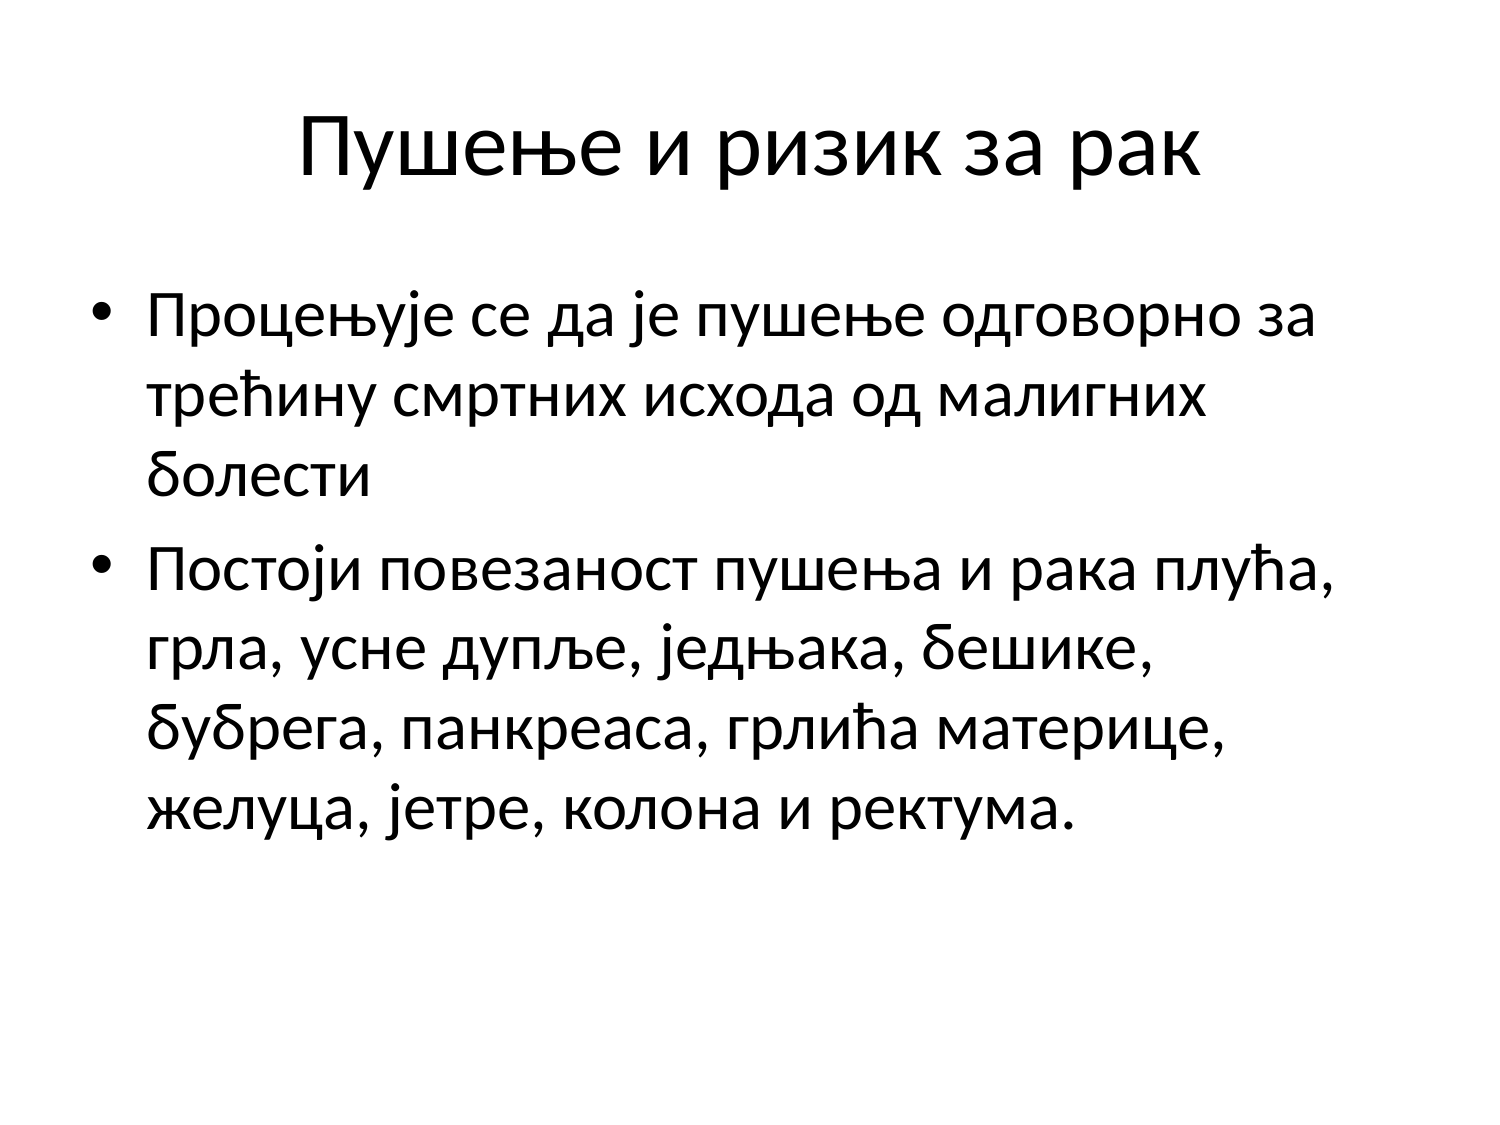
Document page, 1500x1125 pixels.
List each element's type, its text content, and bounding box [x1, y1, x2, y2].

list Процењује се да је пушење одговорно за трећину смртних исхода од малигних болести Постоји повезаност пушења и рака плућа, грла, усне дупље, једњака, бешике, бубрега, панкреаса, грлића материце, желуца, јетре, колона и ректума. [74, 262, 1426, 1006]
title Пушење и ризик за рак [74, 44, 1426, 233]
